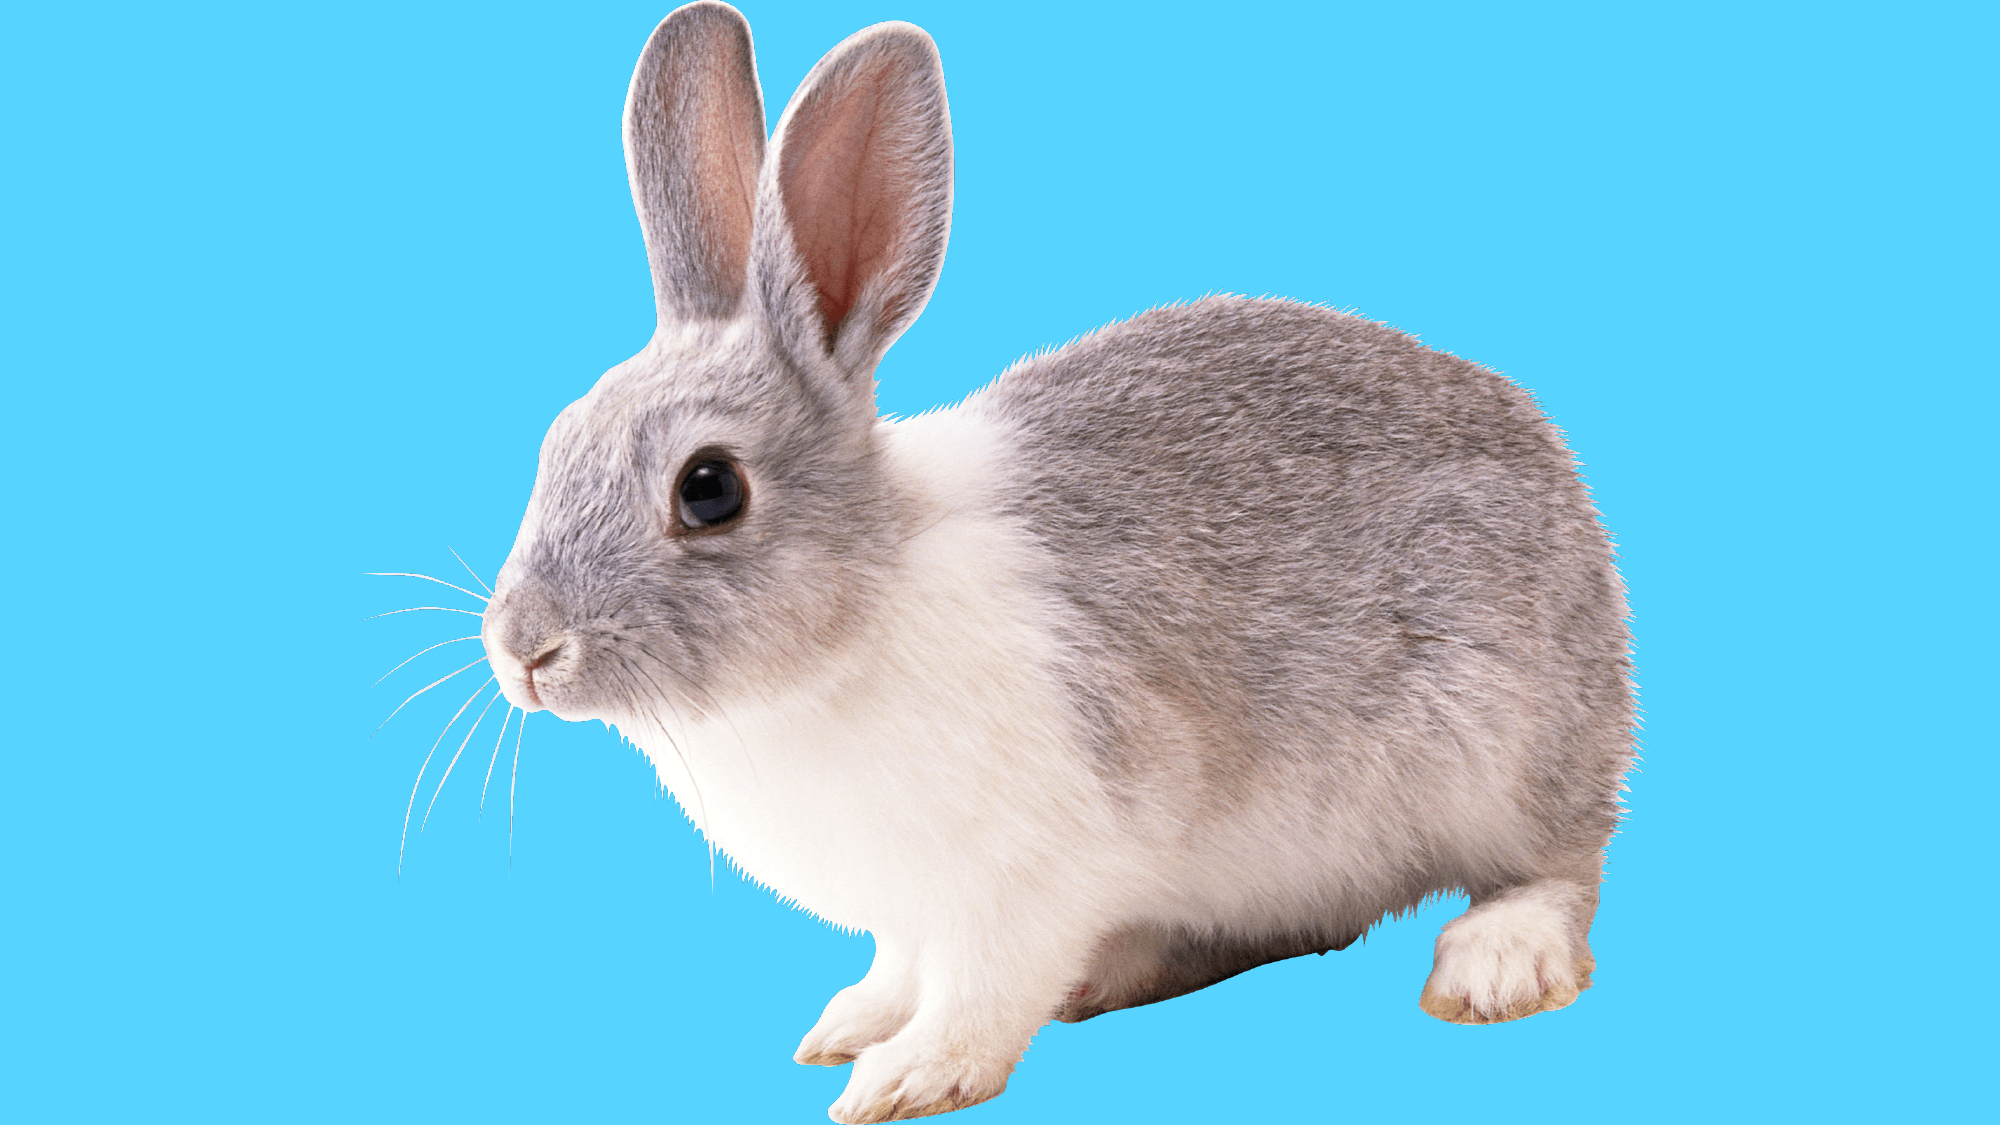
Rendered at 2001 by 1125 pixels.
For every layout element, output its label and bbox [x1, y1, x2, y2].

picture [350, 0, 1650, 1125]
